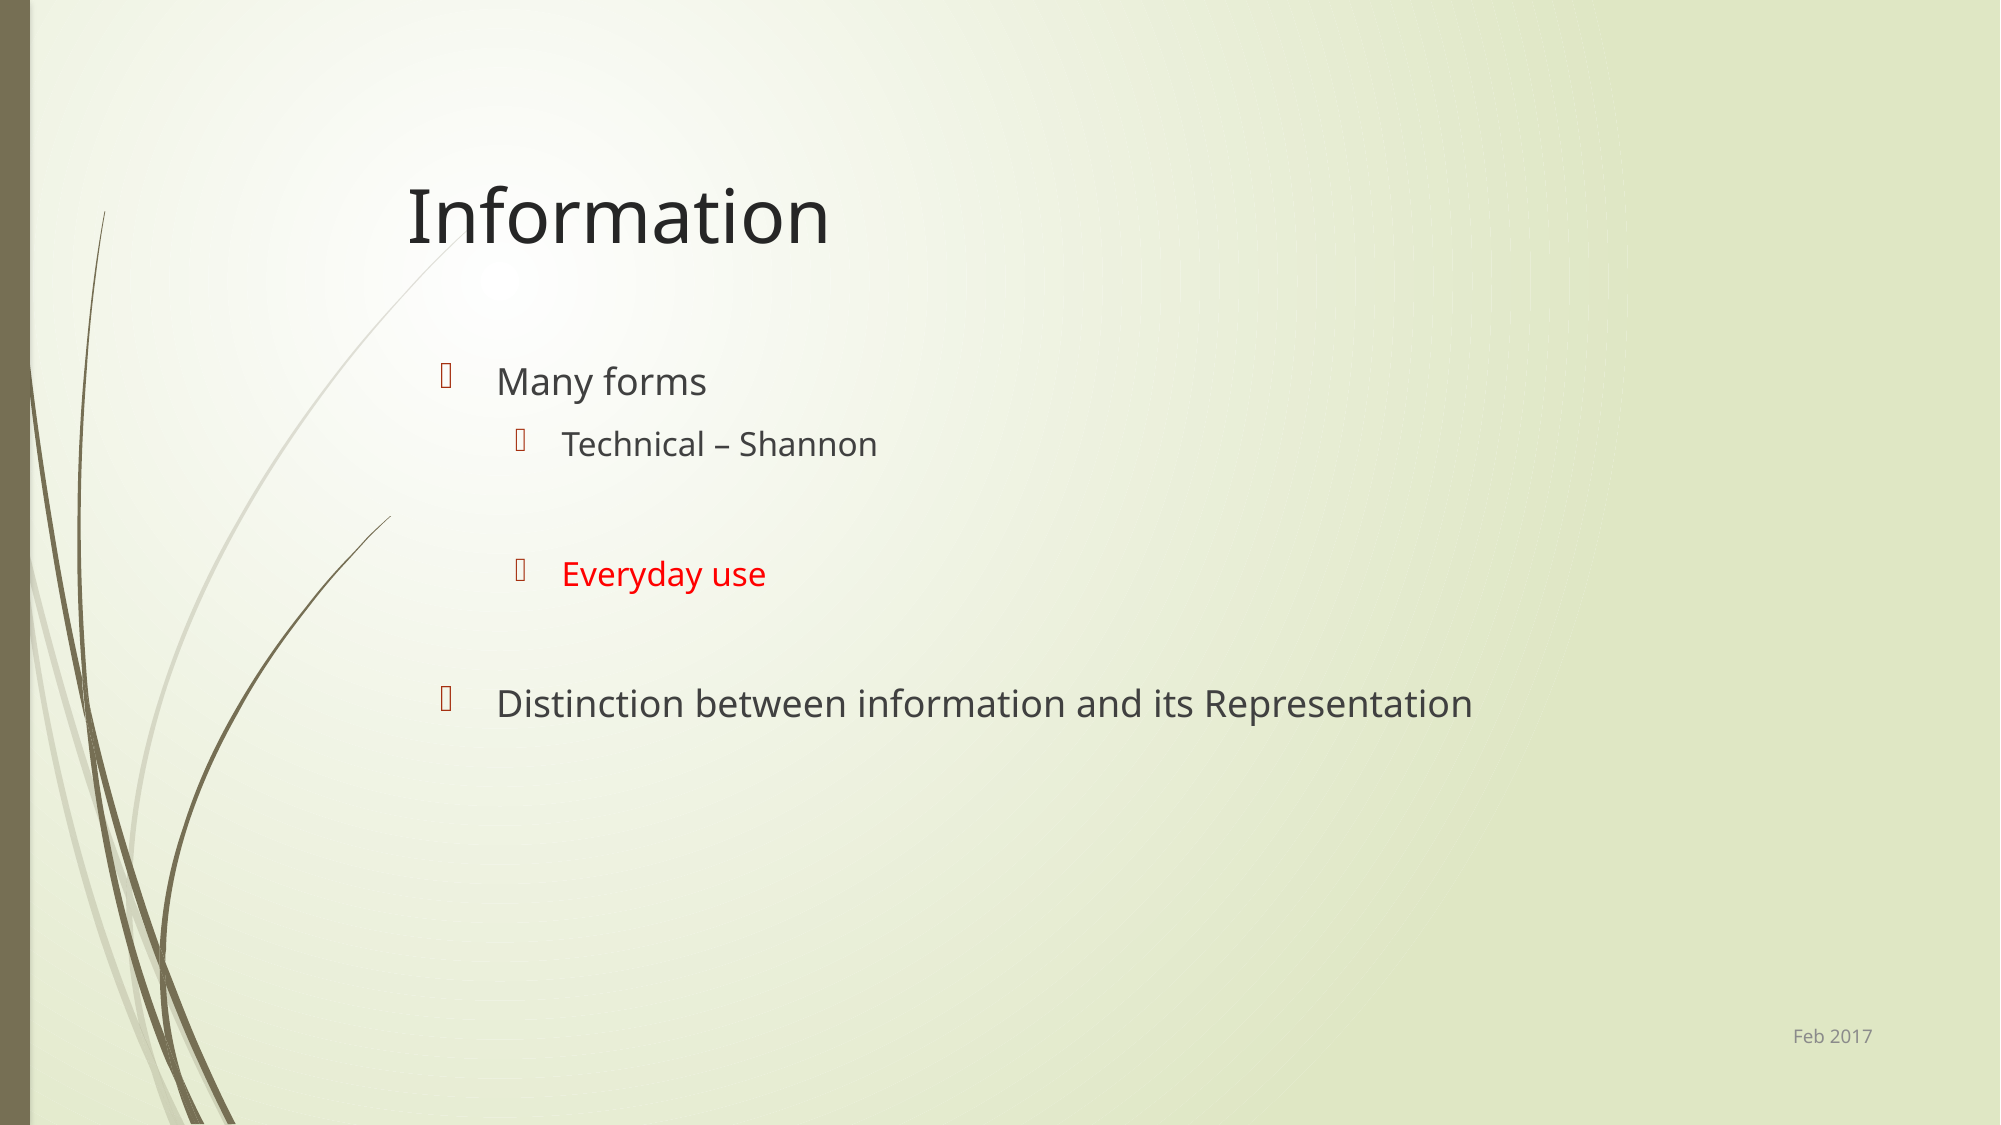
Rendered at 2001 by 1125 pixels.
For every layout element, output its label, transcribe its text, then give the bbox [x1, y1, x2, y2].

list Many forms Technical – Shannon Everyday use Distinction between information and its Representation [424, 350, 1888, 988]
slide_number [1699, 1005, 1888, 1067]
title Information [392, 141, 1732, 267]
